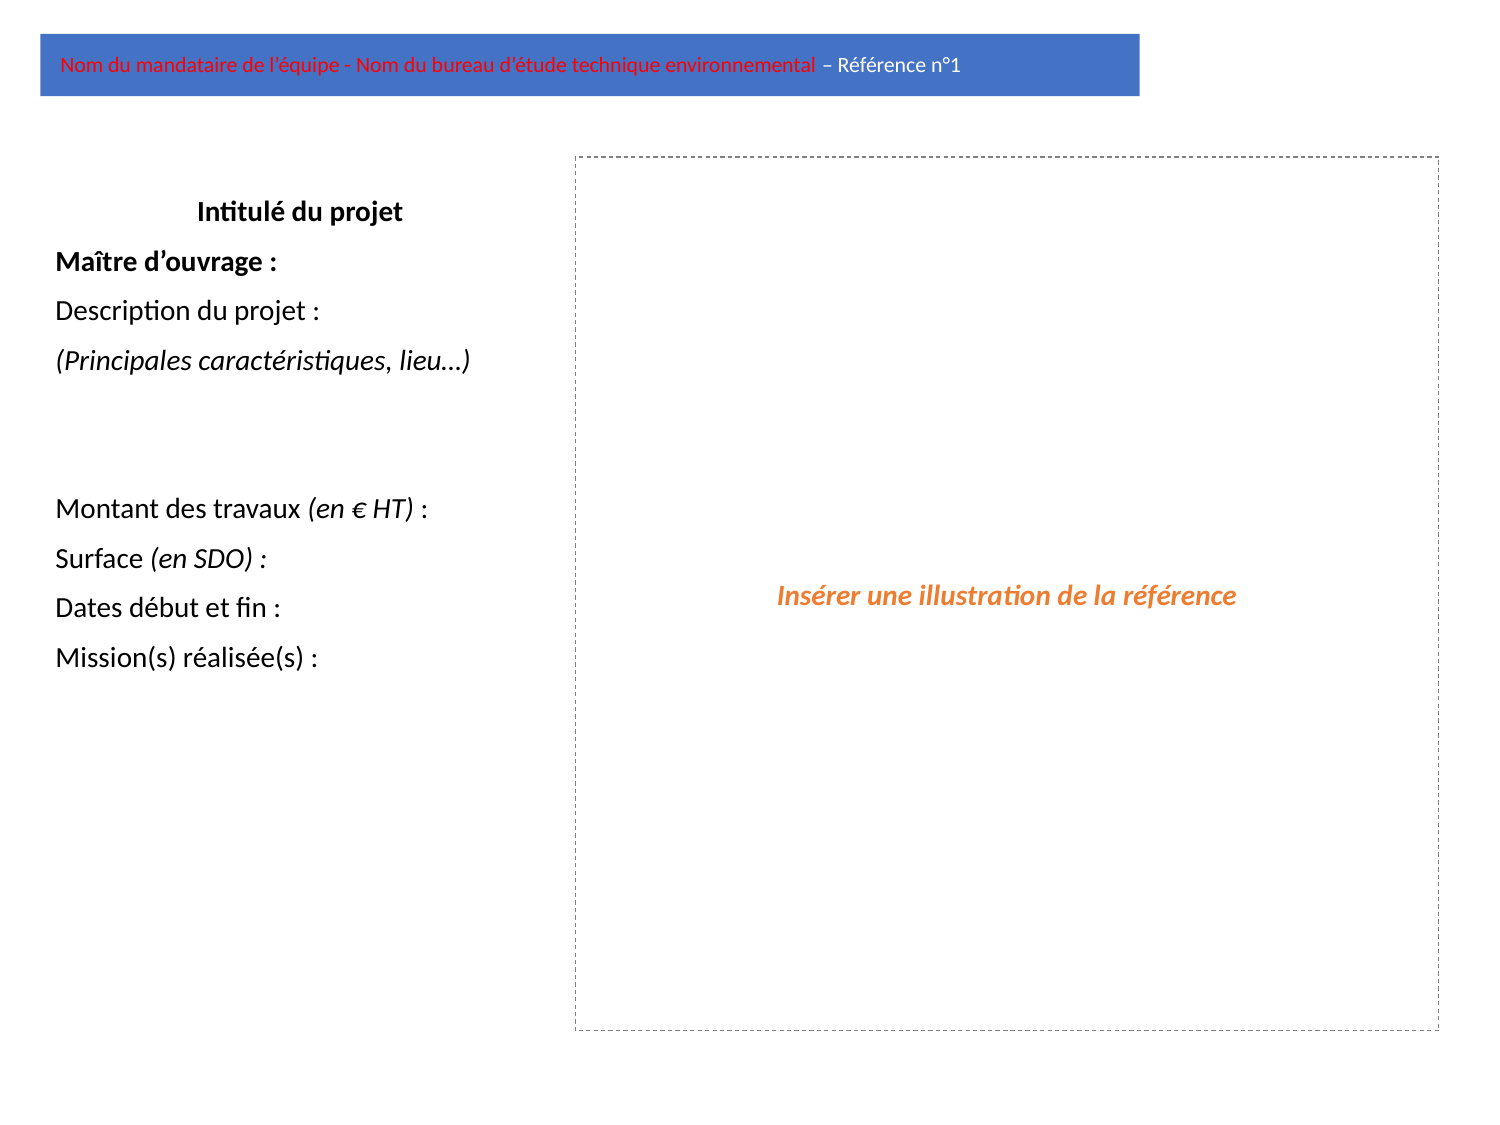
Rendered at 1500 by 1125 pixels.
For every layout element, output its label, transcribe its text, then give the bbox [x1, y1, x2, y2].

text_box Intitulé du projet Maître d’ouvrage : Description du projet : (Principales caractéristiques, lieu…) Montant des travaux (en € HT) : Surface (en SDO) : Dates début et fin : Mission(s) réalisée(s) : [40, 184, 561, 681]
text_box Insérer une illustration de la référence [574, 156, 1440, 1032]
text_box Nom du mandataire de l’équipe - Nom du bureau d’étude technique environnemental – Référence n°1 [40, 33, 1140, 97]
